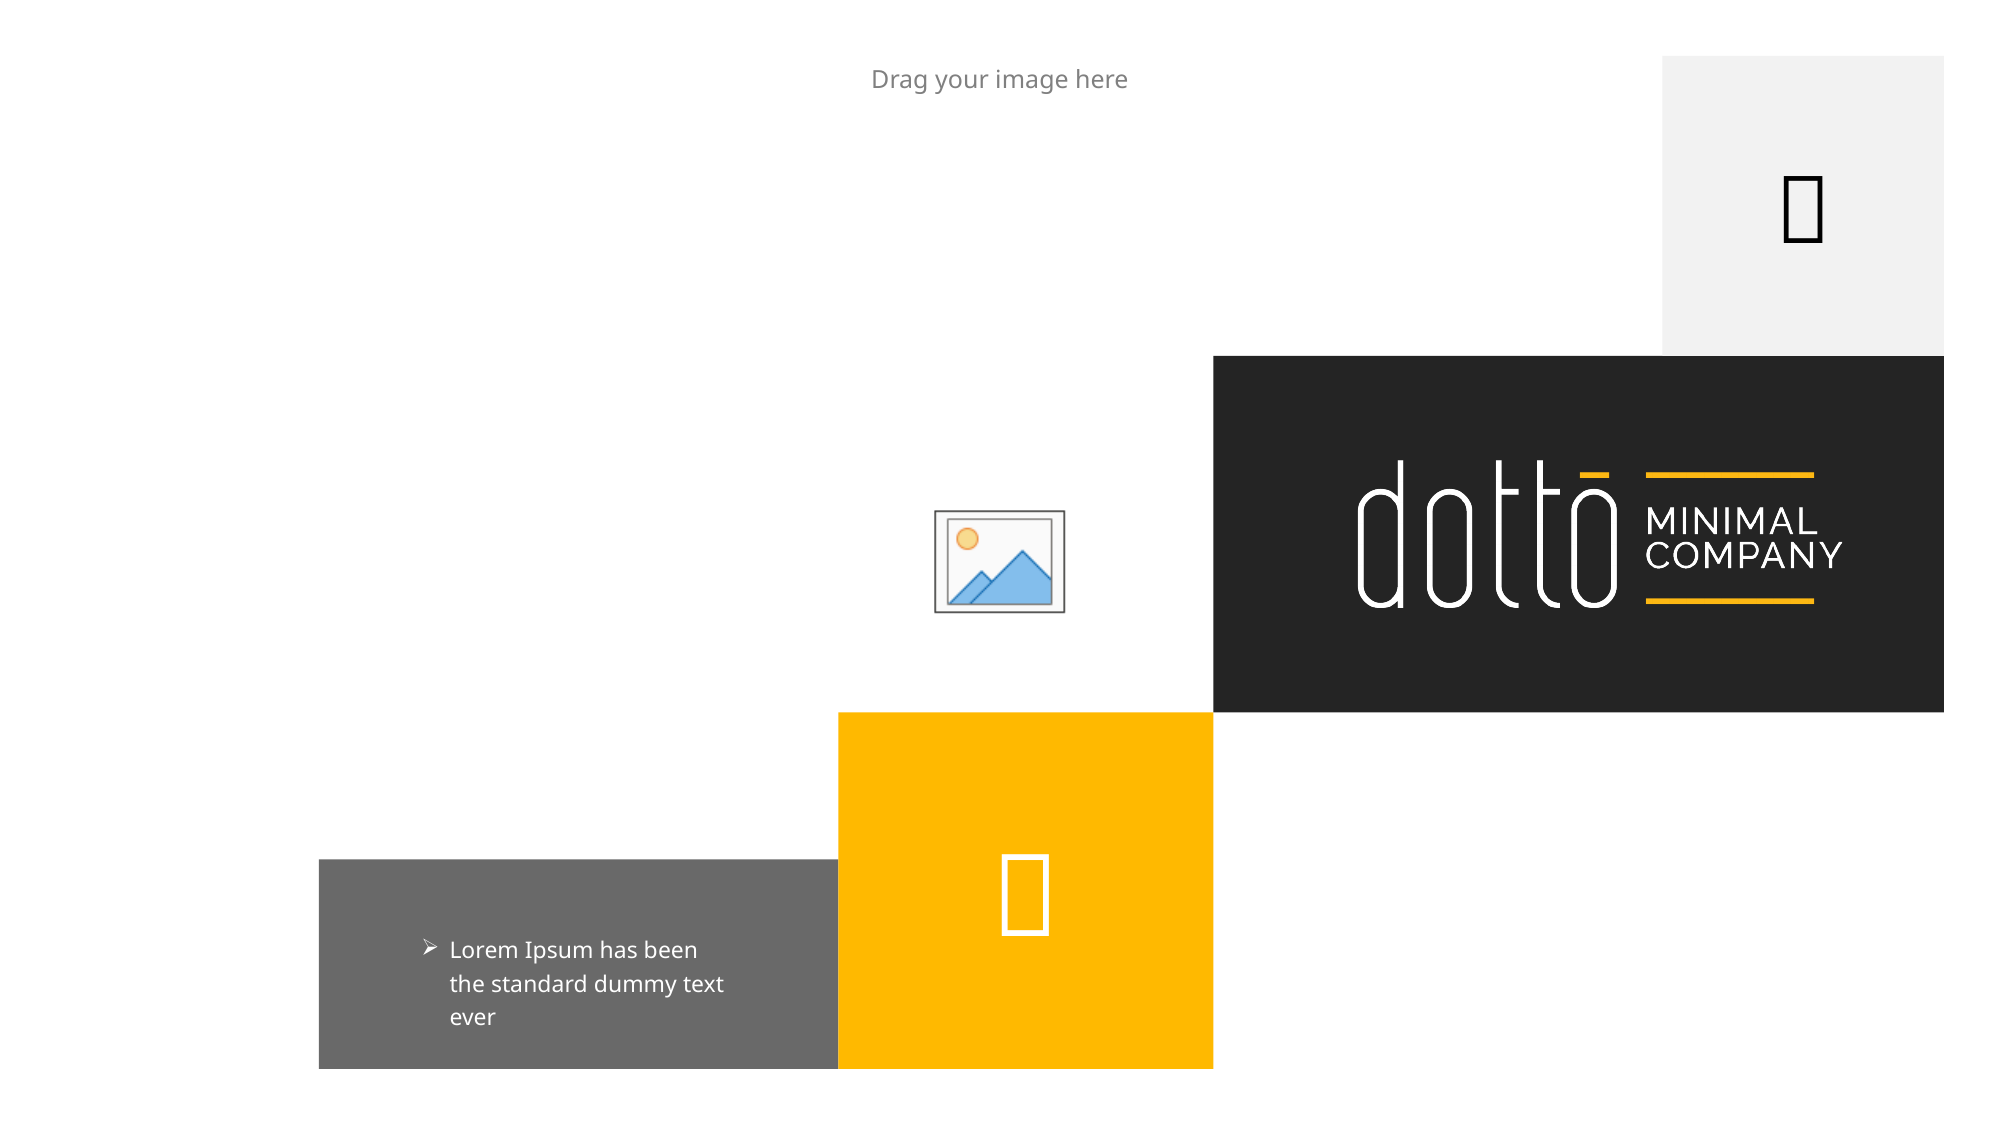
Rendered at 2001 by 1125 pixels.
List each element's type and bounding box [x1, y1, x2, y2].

picture [55, 55, 1944, 1069]
